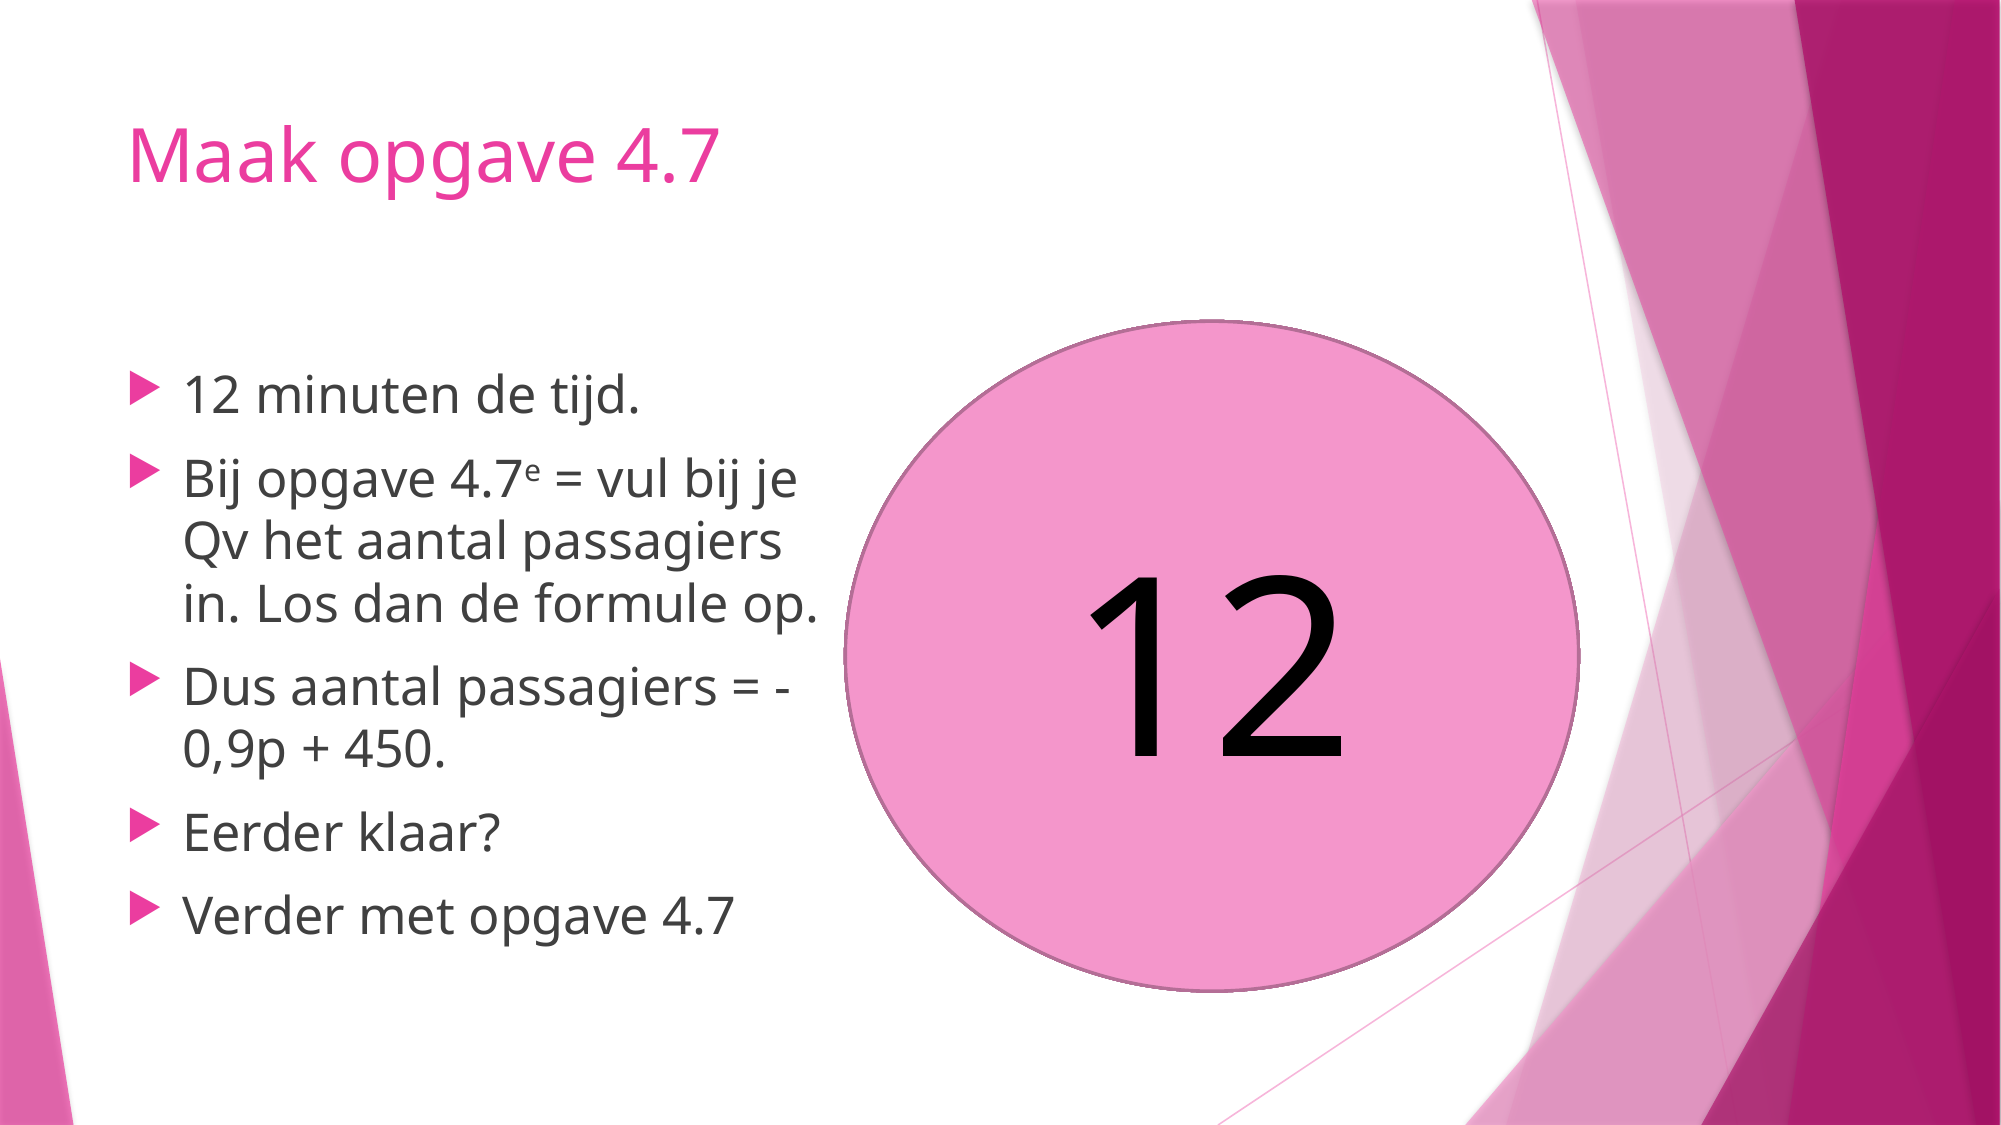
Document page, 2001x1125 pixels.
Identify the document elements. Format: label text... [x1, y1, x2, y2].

text_box 12 [843, 319, 1581, 993]
title Maak opgave 4.7 [111, 99, 1522, 317]
list 12 minuten de tijd. Bij opgave 4.7e = vul bij je Qv het aantal passagiers in. Los dan de formule op. Dus aantal passagiers = -0,9p + 450. Eerder klaar? Verder met opgave 4.7 [111, 354, 849, 993]
